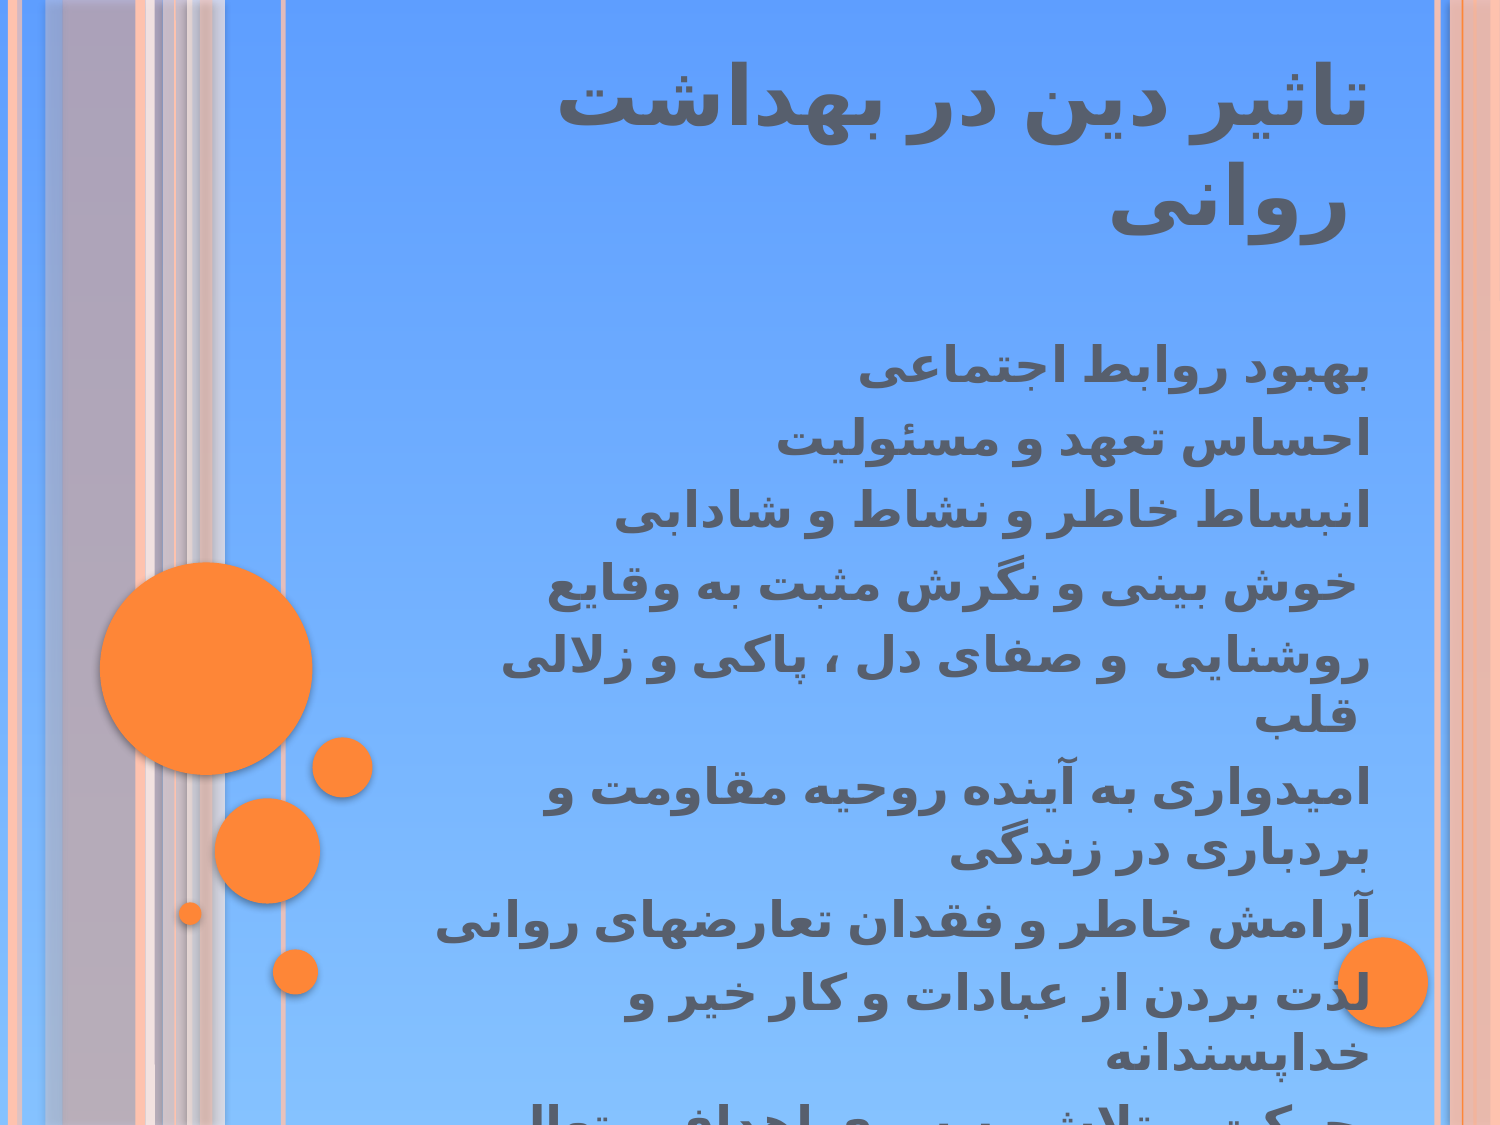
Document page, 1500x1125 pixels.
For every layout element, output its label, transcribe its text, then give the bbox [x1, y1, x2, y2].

subtitle بهبود روابط اجتماعی احساس تعهد و مسئولیت انبساط خاطر و نشاط و شادابی خوش بینی و نگرش مثبت به وقایع روشنایی و صفای دل ، پاکی و زلالی قلب امیدواری به آینده روحیه مقاومت و بردباری در زندگی آرامش خاطر و فقدان تعارضهای روانی لذت بردن از عبادات و کار خیر و خداپسندانه حرکت و تلاش به سوی اهداف متعالی [375, 324, 1388, 1046]
title تاثیر دین در بهداشت روانی [375, 112, 1388, 250]
